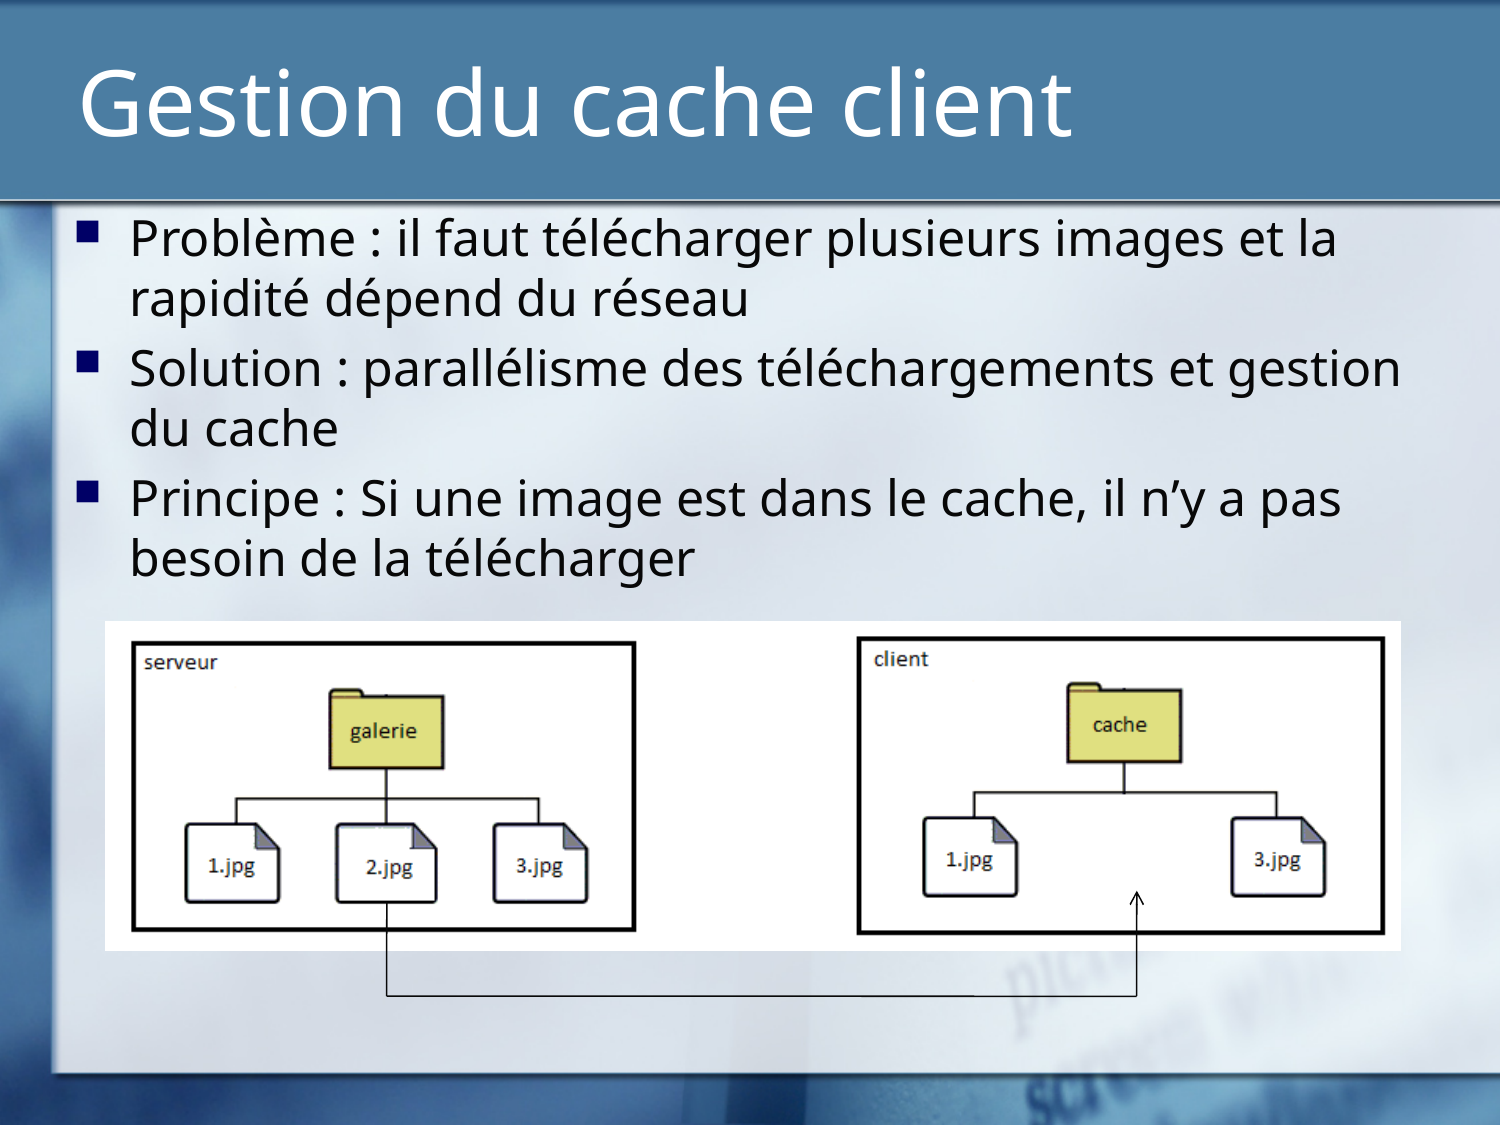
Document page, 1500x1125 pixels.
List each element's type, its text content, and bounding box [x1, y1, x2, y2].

list Problème : il faut télécharger plusieurs images et la rapidité dépend du réseau Solution : parallélisme des téléchargements et gestion du cache Principe : Si une image est dans le cache, il n’y a pas besoin de la télécharger [58, 198, 1459, 1062]
picture [0, 0, 1500, 1125]
title Gestion du cache client [62, 12, 1462, 188]
